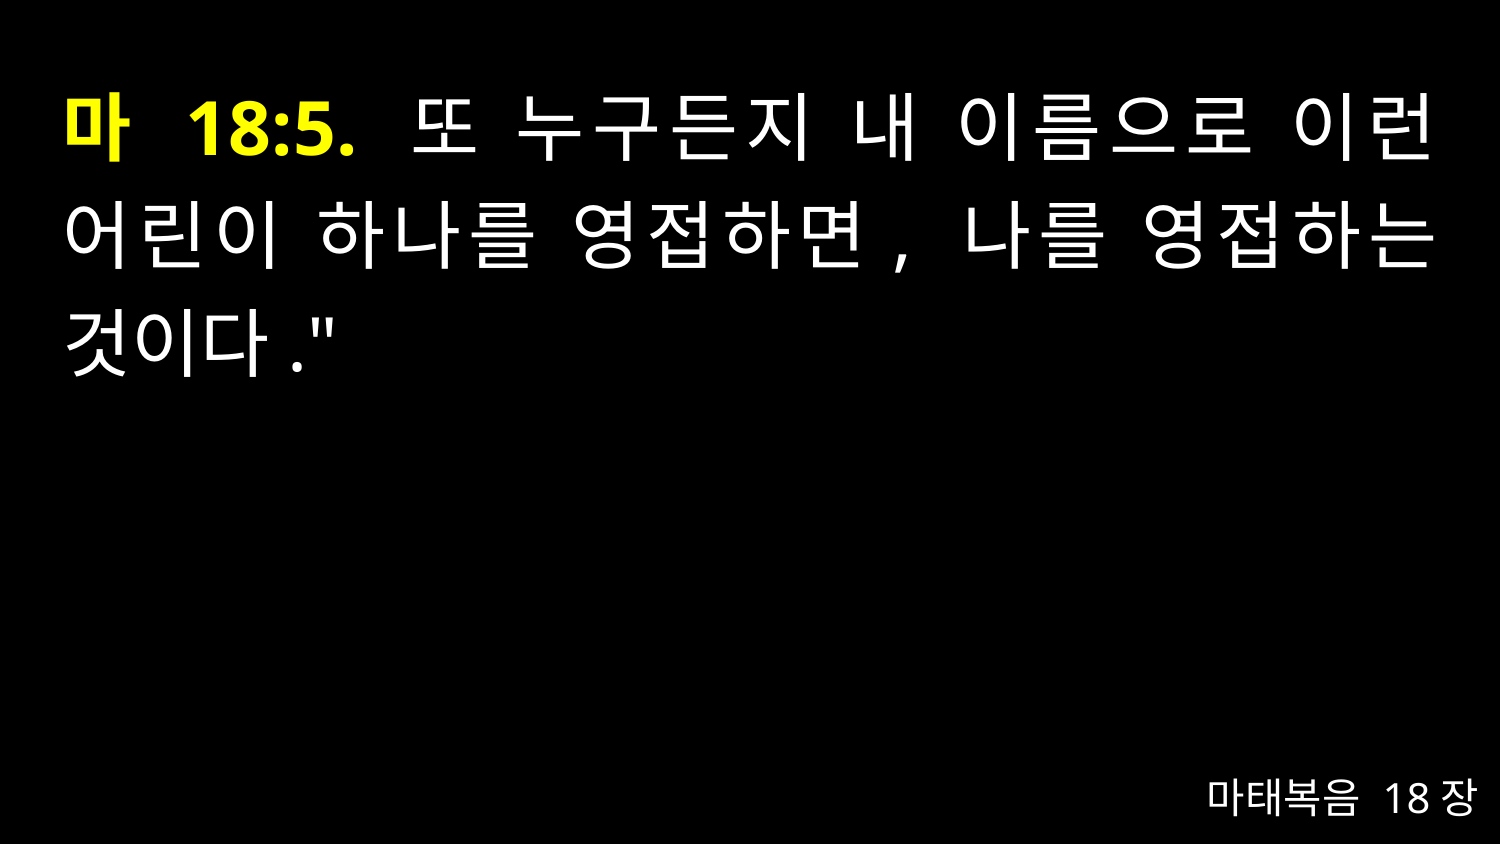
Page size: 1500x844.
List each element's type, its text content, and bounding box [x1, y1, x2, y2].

subtitle 마태복음 18장 [916, 770, 1500, 844]
title 마 18:5. 또 누구든지 내 이름으로 이런 어린이 하나를 영접하면, 나를 영접하는 것이다." [0, 0, 1500, 844]
